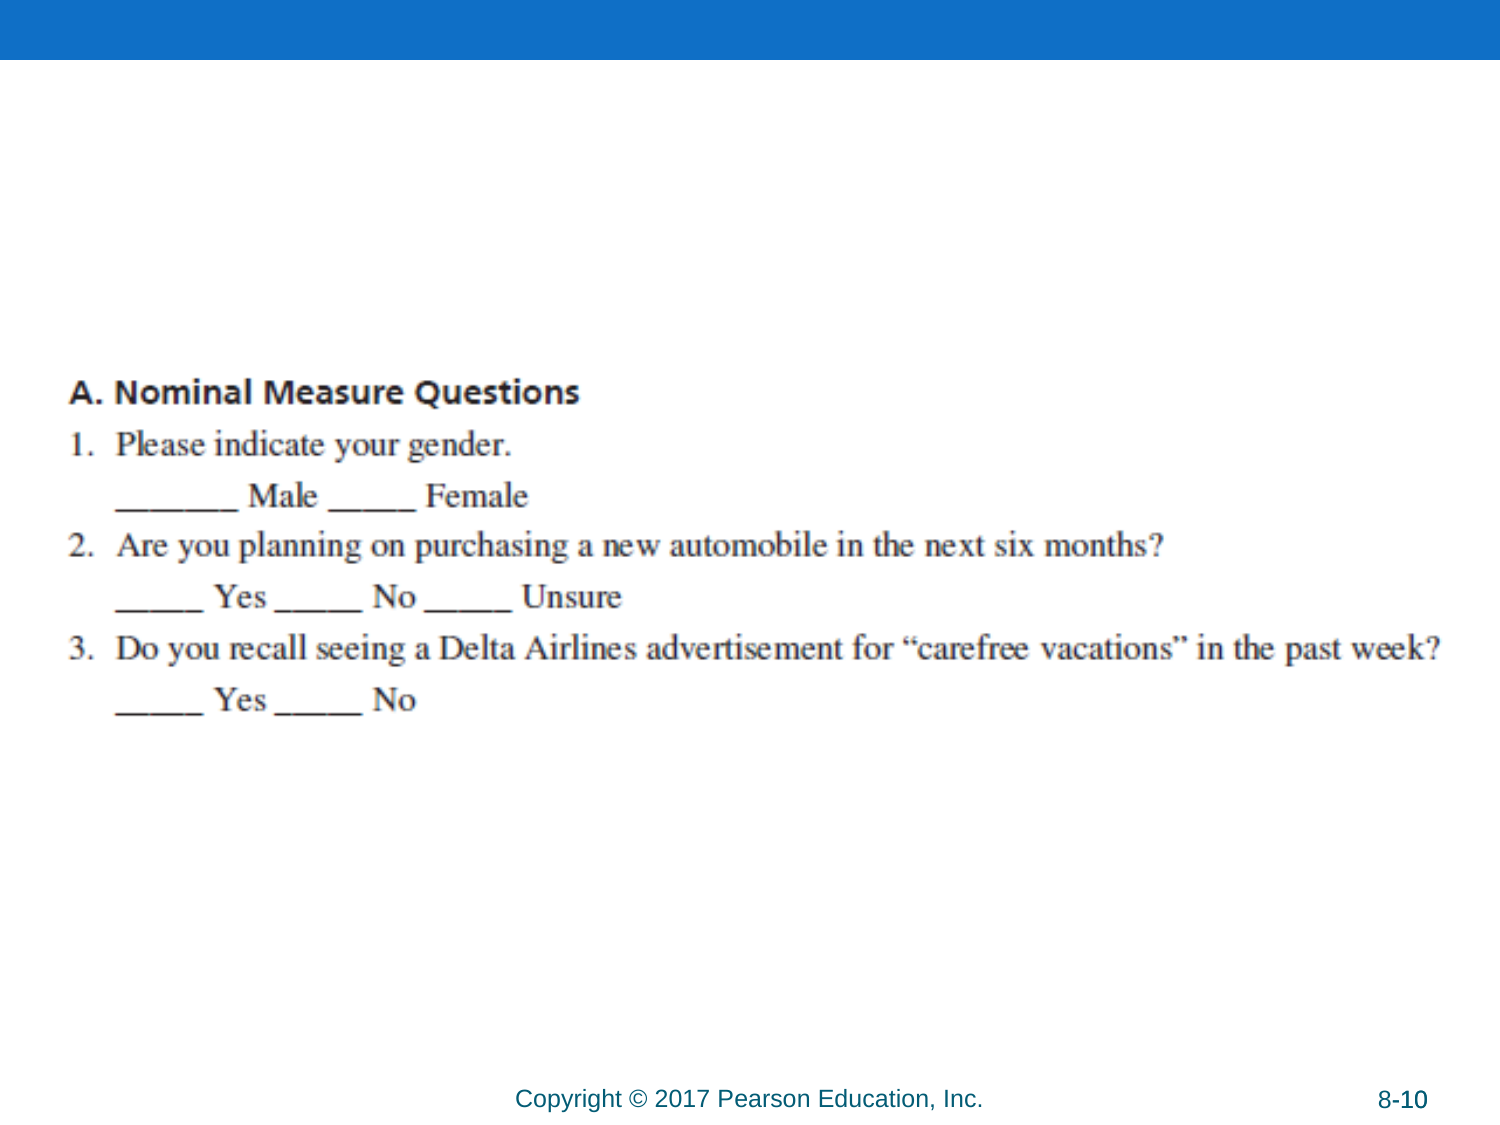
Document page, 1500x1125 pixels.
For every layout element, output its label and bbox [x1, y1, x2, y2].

picture [641, 1100, 647, 1107]
picture [33, 371, 1468, 735]
